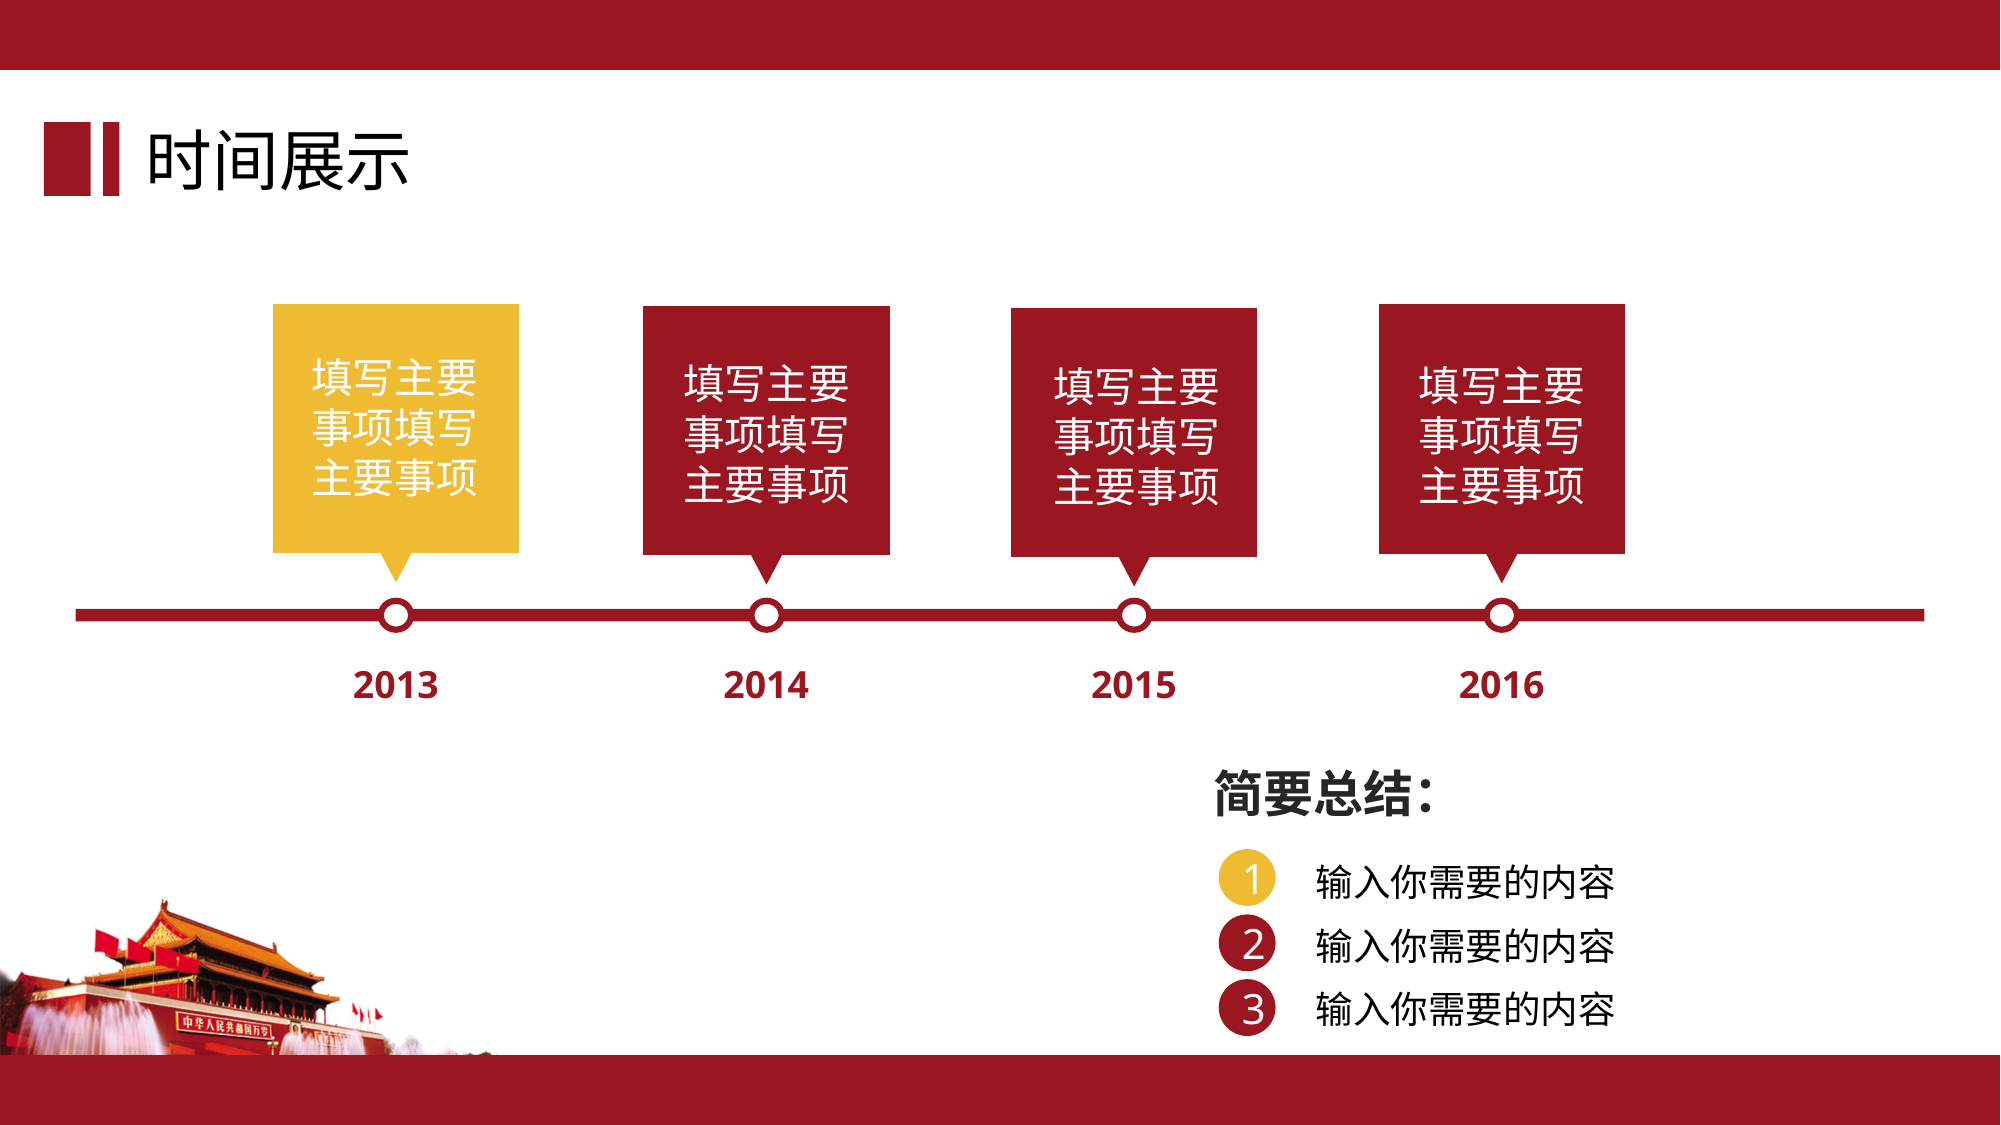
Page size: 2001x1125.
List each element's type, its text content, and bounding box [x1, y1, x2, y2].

text_box 时间展示 [130, 111, 853, 206]
text_box 2015 [1076, 654, 1192, 714]
text_box [782, 608, 1119, 622]
text_box [750, 599, 783, 631]
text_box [43, 122, 120, 196]
text_box 2014 [708, 654, 825, 714]
text_box [1485, 599, 1518, 631]
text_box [272, 303, 520, 583]
text_box [1117, 599, 1151, 631]
text_box [0, 0, 2000, 71]
picture [0, 747, 1062, 1125]
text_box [1196, 755, 1633, 1040]
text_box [643, 305, 890, 585]
text_box 2013 [338, 654, 454, 714]
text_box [1010, 307, 1258, 587]
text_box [1378, 304, 1625, 584]
text_box [1062, 1054, 2000, 1125]
text_box [379, 599, 413, 631]
text_box [75, 608, 381, 622]
text_box [1149, 608, 1487, 622]
text_box [1517, 608, 1925, 622]
text_box [411, 608, 751, 622]
text_box 2016 [1443, 654, 1560, 714]
